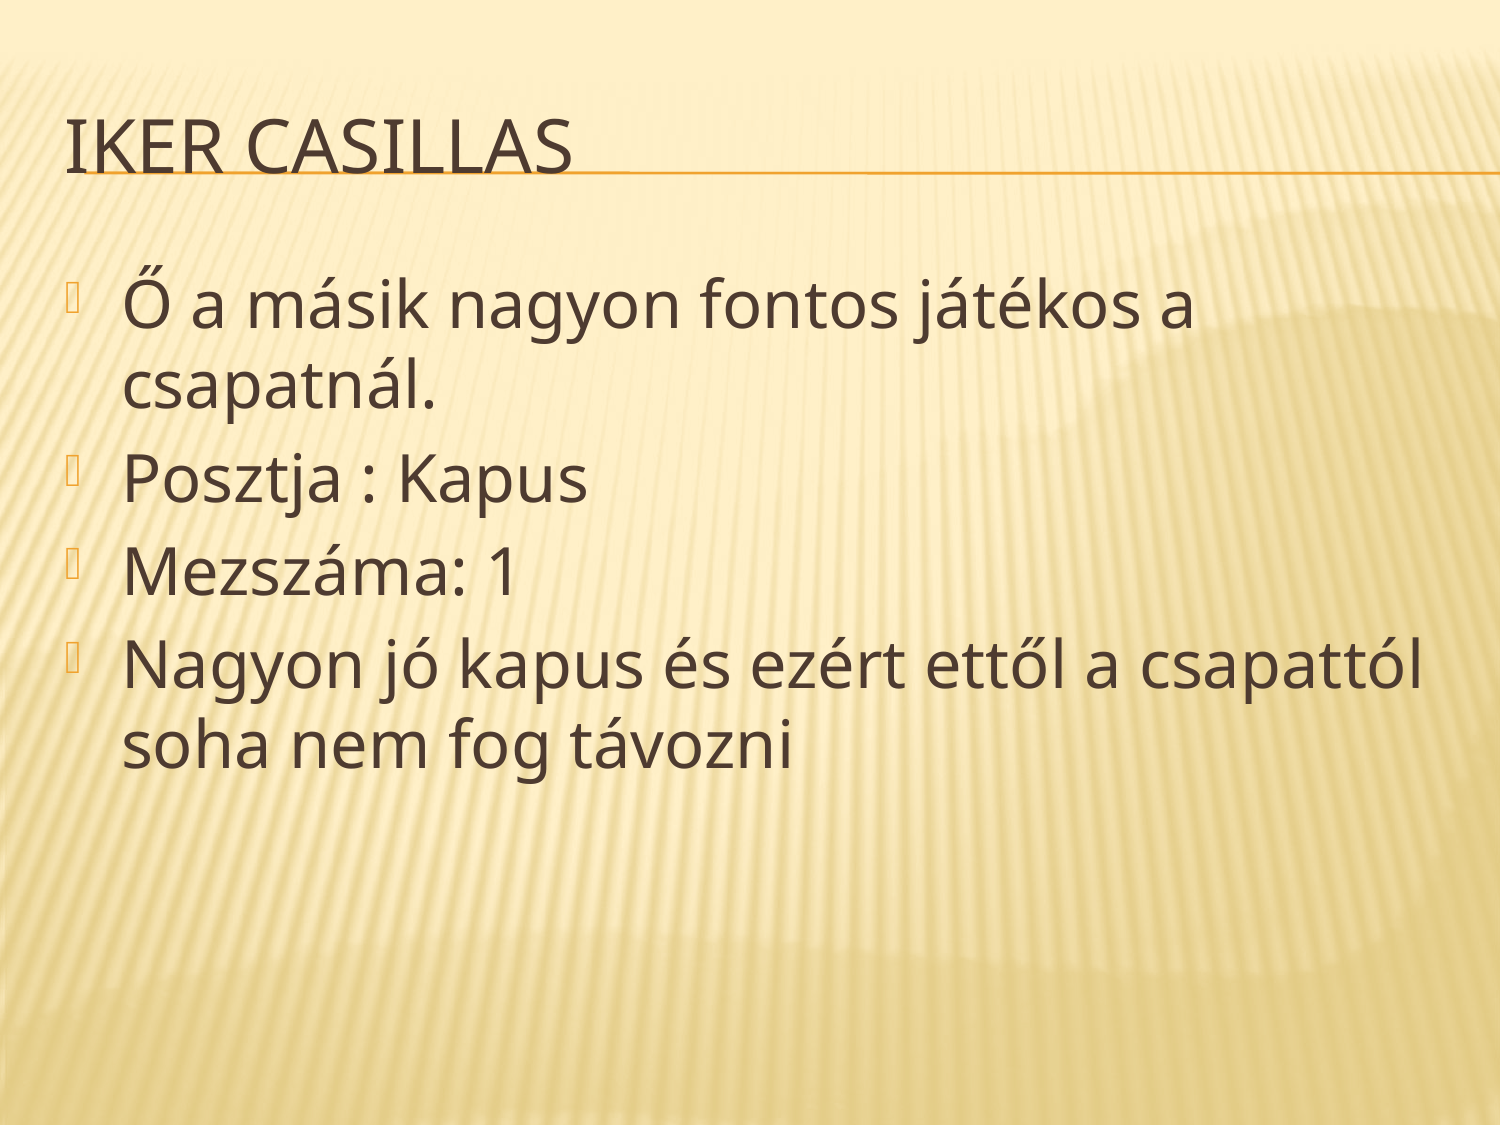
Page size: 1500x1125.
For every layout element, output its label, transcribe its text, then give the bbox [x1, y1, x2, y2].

title Iker Casillas [50, 75, 1475, 213]
list Ő a másik nagyon fontos játékos a csapatnál. Posztja : Kapus Mezszáma: 1 Nagyon jó kapus és ezért ettől a csapattól soha nem fog távozni [50, 254, 1475, 998]
